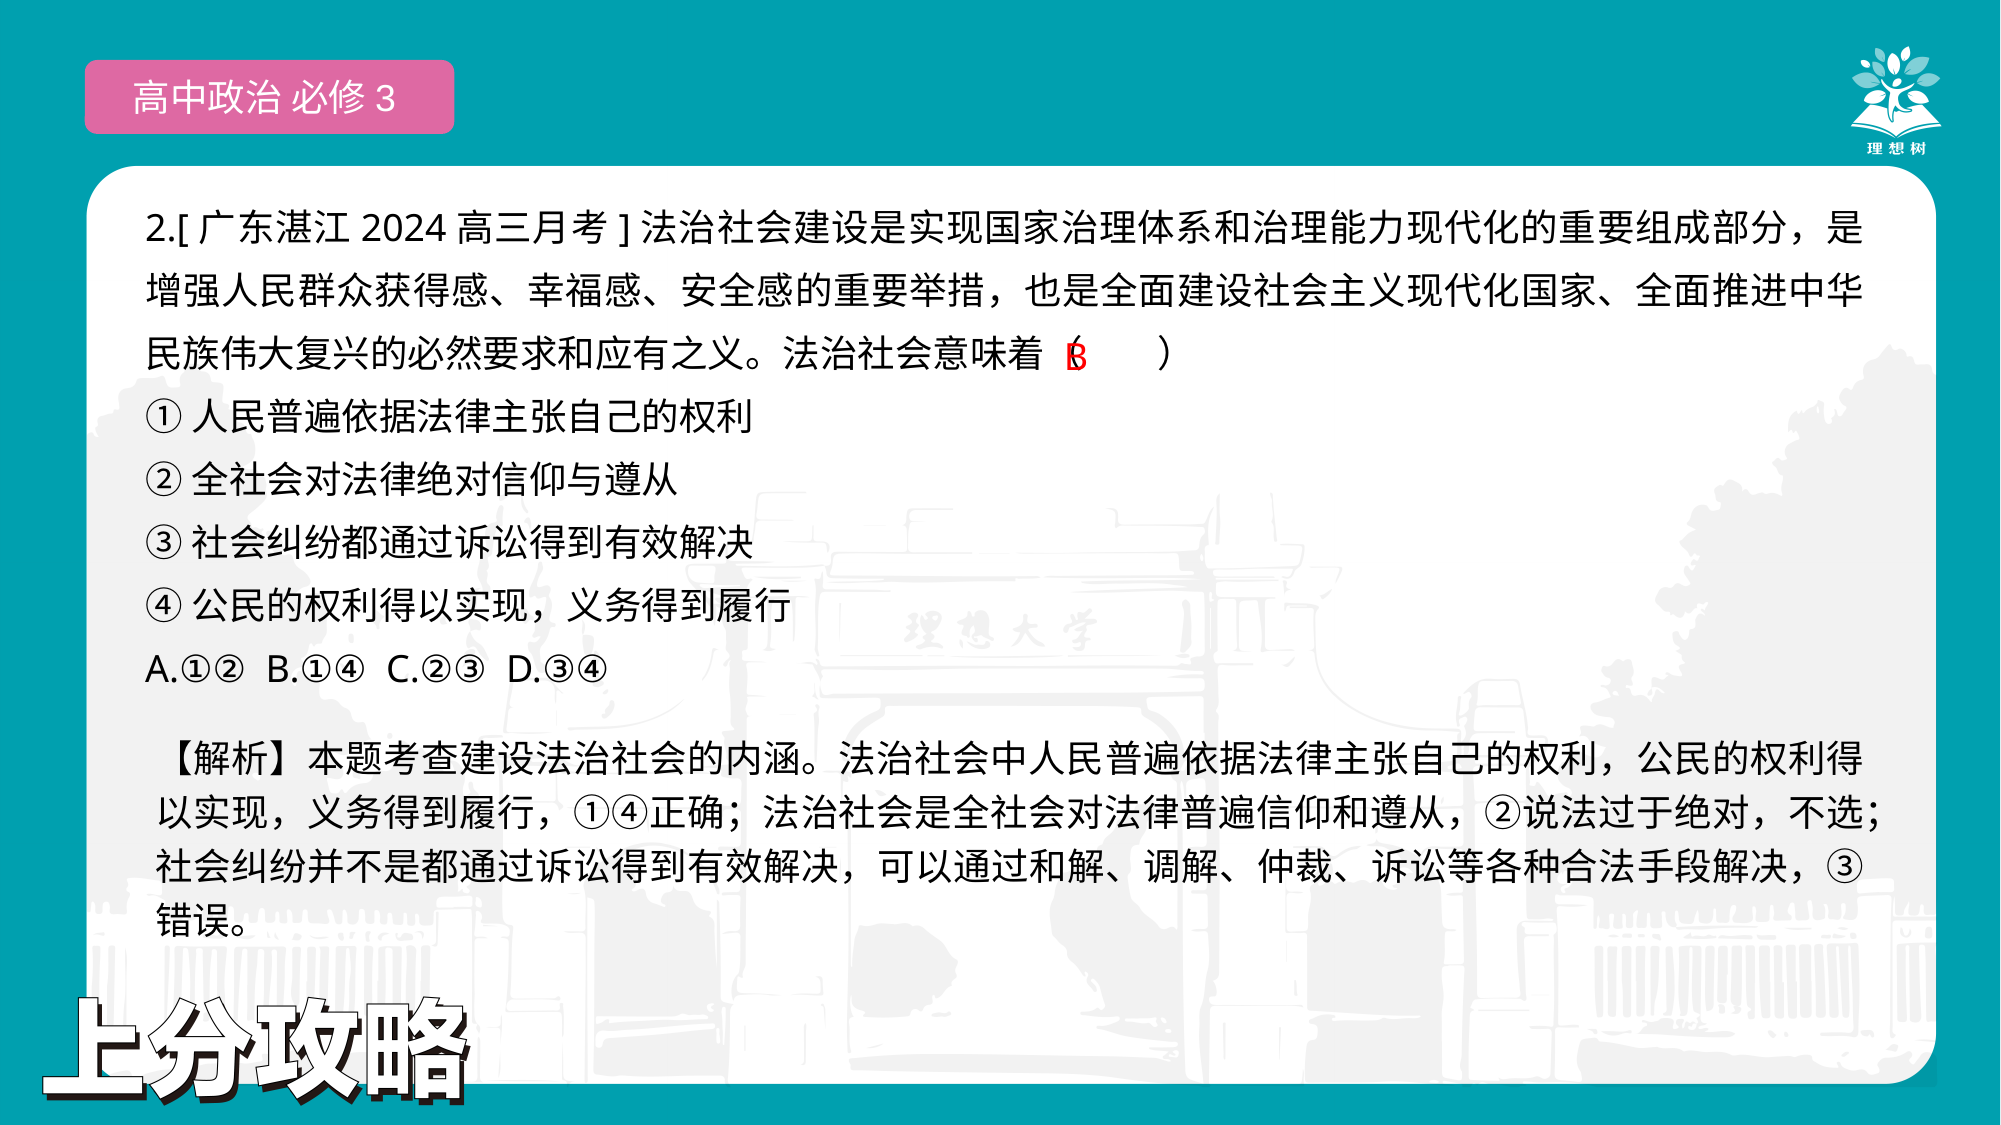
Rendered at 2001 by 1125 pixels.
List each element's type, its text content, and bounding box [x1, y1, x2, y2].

picture [0, 0, 2001, 1125]
text_box 【解析】本题考查建设法治社会的内涵。法治社会中人民普遍依据法律主张自己的权利，公民的权利得以实现，义务得到履行，①④正确；法治社会是全社会对法律普遍信仰和遵从，②说法过于绝对，不选；社会纠纷并不是都通过诉讼得到有效解决，可以通过和解、调解、仲裁、诉讼等各种合法手段解决，③错误。 [140, 718, 1880, 950]
text_box B [1039, 303, 1157, 386]
text_box 高中政治 必修3 [83, 58, 456, 135]
text_box 2.[广东湛江2024高三月考]法治社会建设是实现国家治理体系和治理能力现代化的重要组成部分，是增强人民群众获得感、幸福感、安全感的重要举措，也是全面建设社会主义现代化国家、全面推进中华民族伟大复兴的必然要求和应有之义。法治社会意味着（ ） ①人民普遍依据法律主张自己的权利 ②全社会对法律绝对信仰与遵从 ③社会纠纷都通过诉讼得到有效解决 ④公民的权利得以实现，义务得到履行 A.①② B.①④ C.②③ D.③④ [130, 178, 1880, 698]
